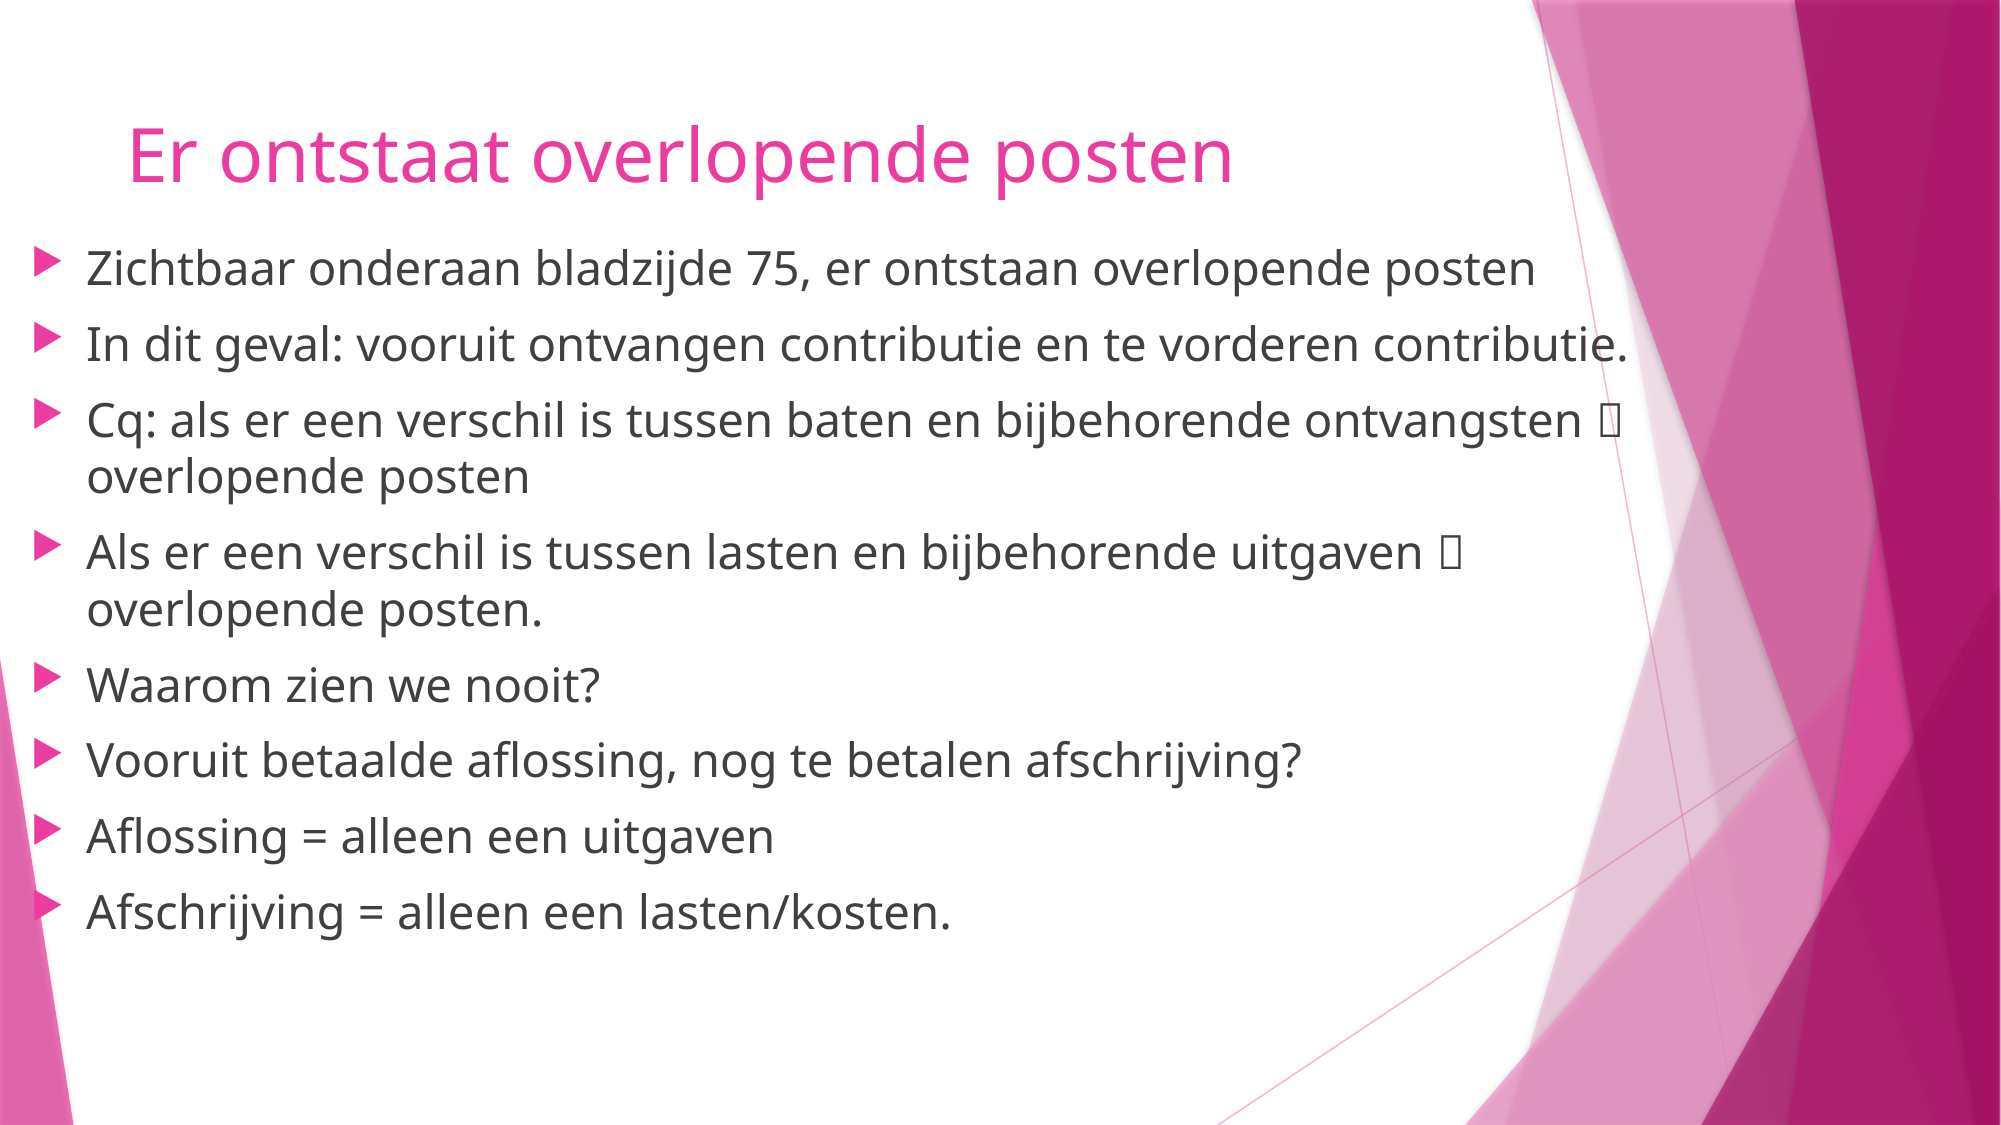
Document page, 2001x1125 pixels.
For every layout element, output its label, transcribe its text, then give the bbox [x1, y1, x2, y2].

title Er ontstaat overlopende posten [111, 99, 1522, 230]
list Zichtbaar onderaan bladzijde 75, er ontstaan overlopende posten In dit geval: vooruit ontvangen contributie en te vorderen contributie. Cq: als er een verschil is tussen baten en bijbehorende ontvangsten  overlopende posten Als er een verschil is tussen lasten en bijbehorende uitgaven  overlopende posten. Waarom zien we nooit? Vooruit betaalde aflossing, nog te betalen afschrijving? Aflossing = alleen een uitgaven Afschrijving = alleen een lasten/kosten. [15, 230, 1652, 991]
